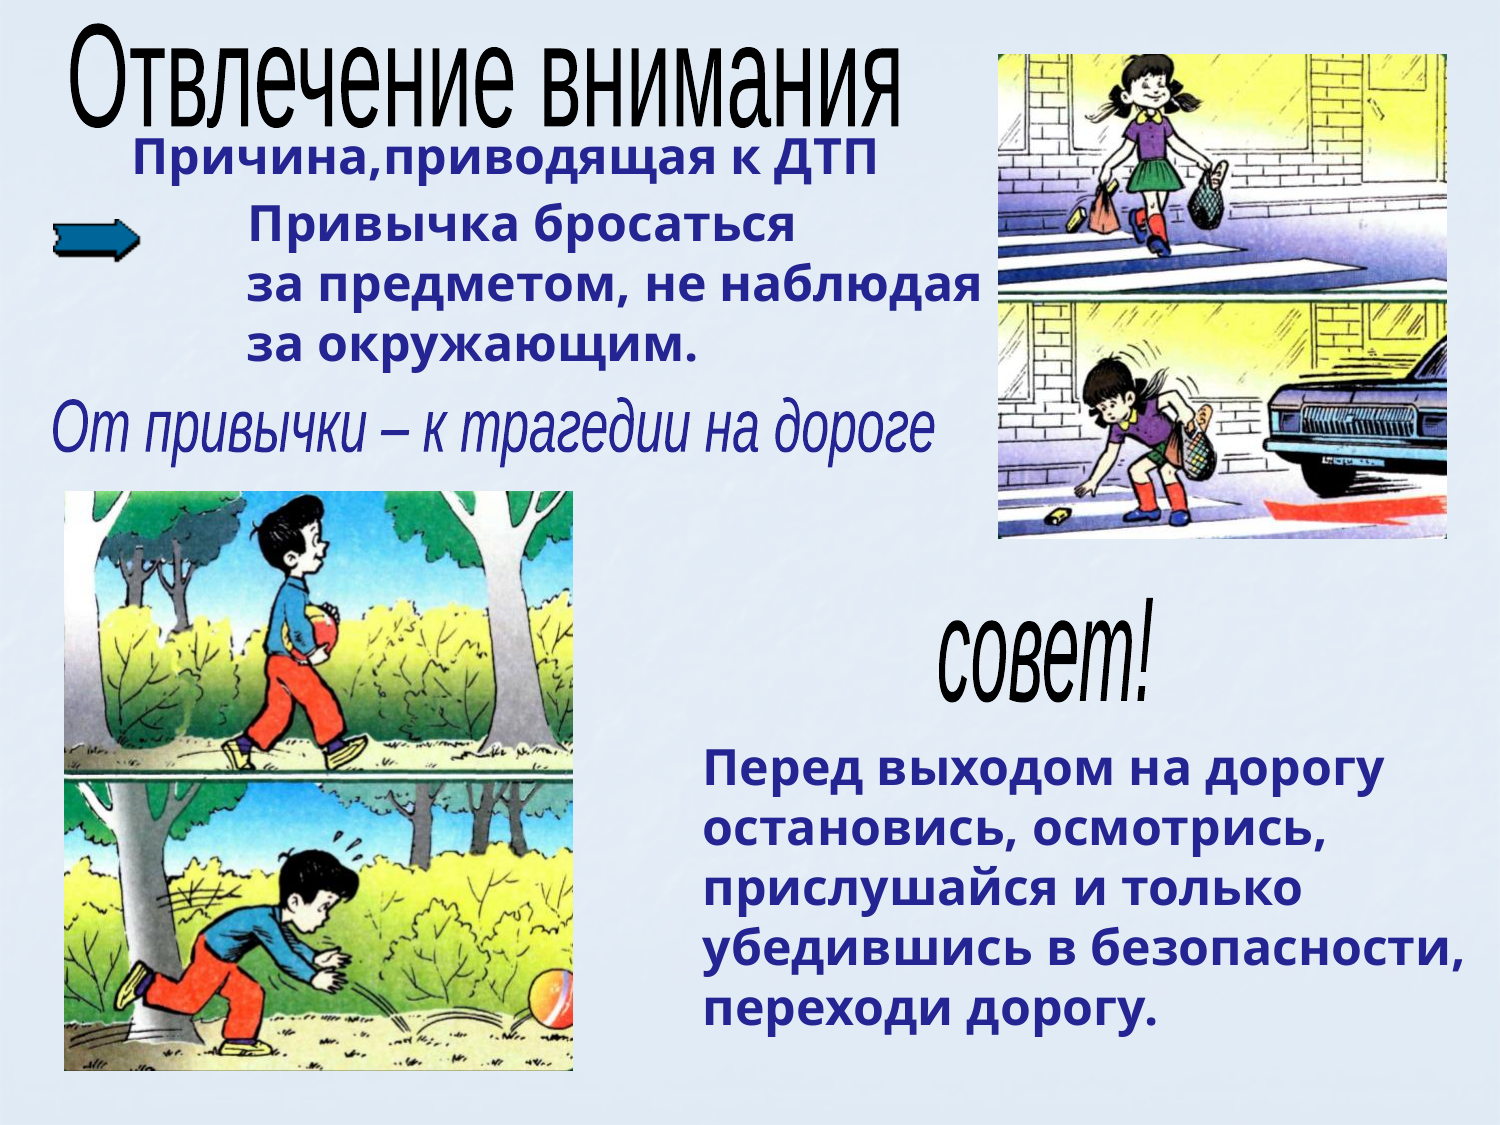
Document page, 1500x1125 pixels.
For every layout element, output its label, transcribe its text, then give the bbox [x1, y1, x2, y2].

text_box Перед выходом на дорогу остановись, осмотрись, прислушайся и только убедившись в безопасности, переходи дорогу. [687, 727, 1481, 1043]
picture [64, 491, 573, 1071]
picture [998, 54, 1447, 539]
picture [53, 219, 230, 268]
text_box Причина,приводящая к ДТП [117, 117, 919, 192]
text_box Привычка бросаться за предметом, не наблюдая за окружающим. [219, 184, 998, 380]
